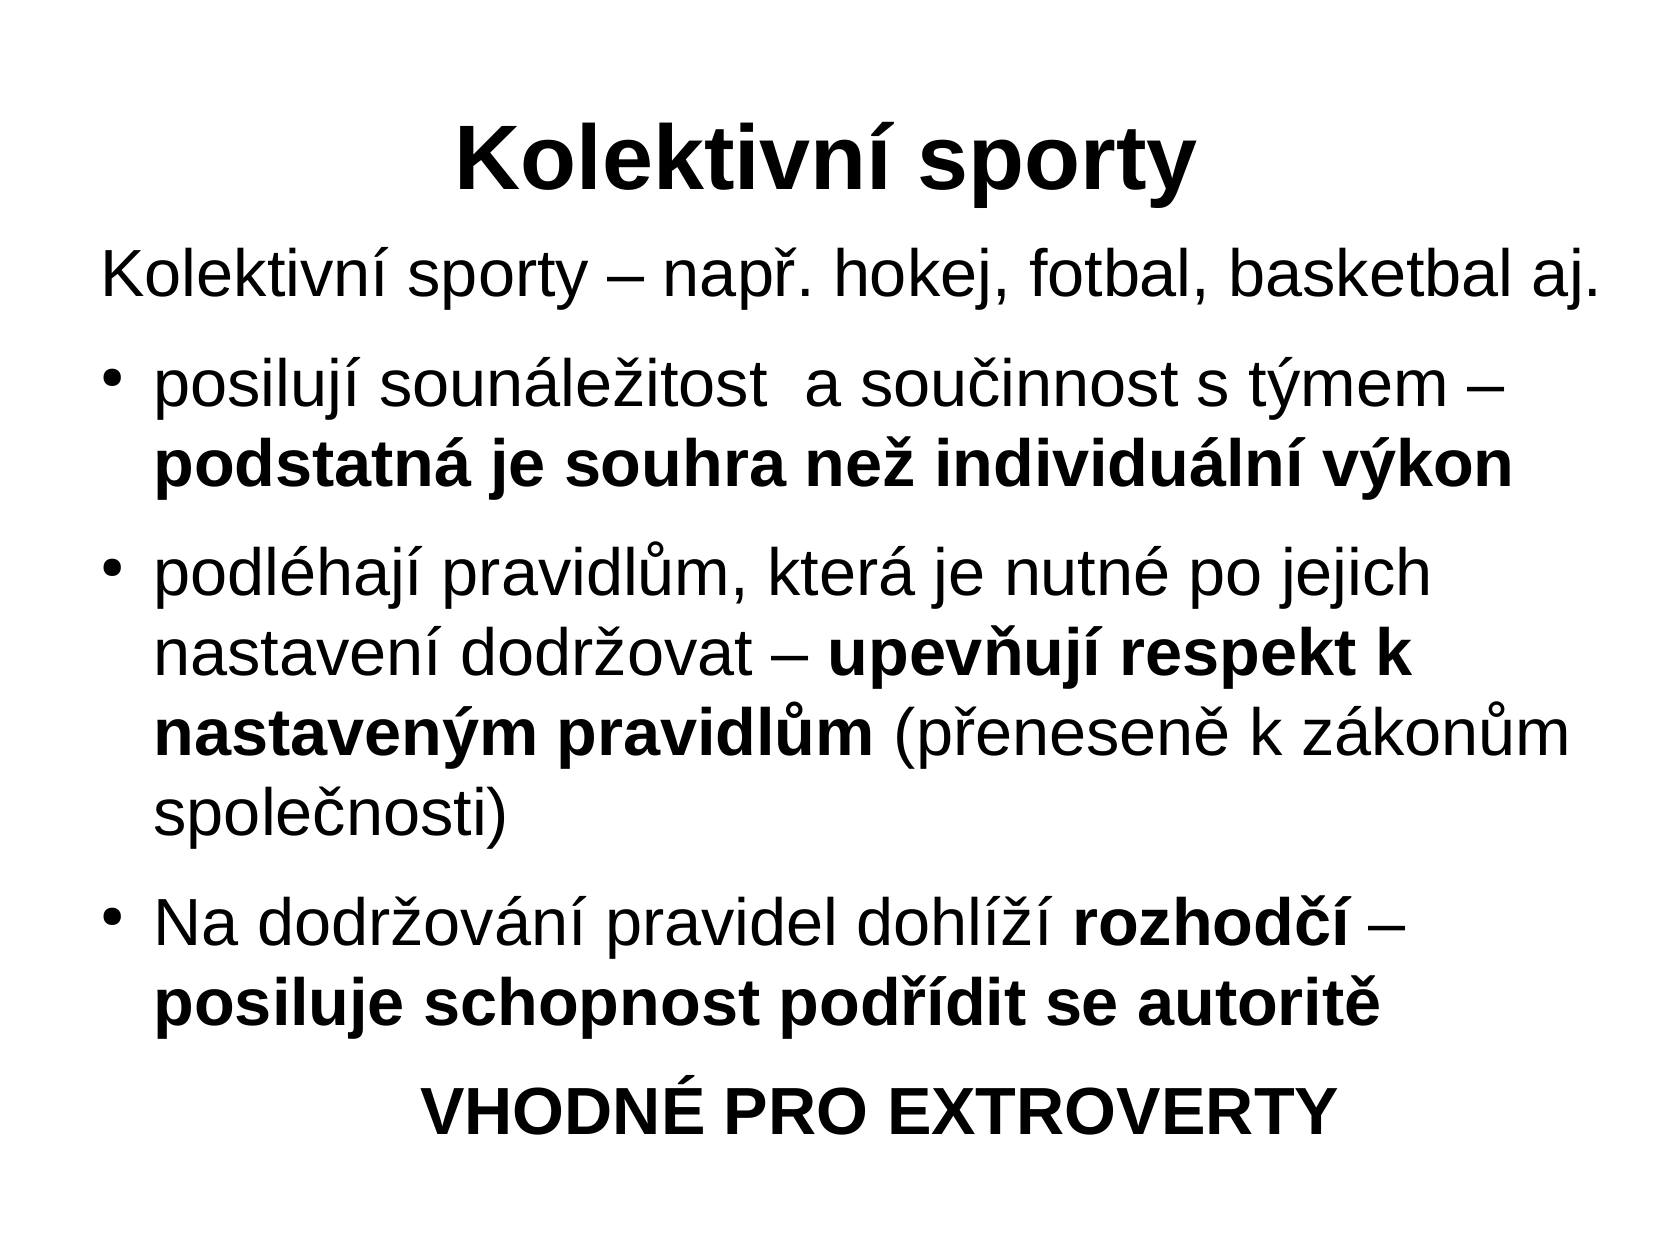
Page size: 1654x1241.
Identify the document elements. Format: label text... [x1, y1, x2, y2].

title Kolektivní sporty [82, 49, 1571, 230]
list Kolektivní sporty – např. hokej, fotbal, basketbal aj. posilují sounáležitost a součinnost s týmem – podstatná je souhra než individuální výkon podléhají pravidlům, která je nutné po jejich nastavení dodržovat – upevňují respekt k nastaveným pravidlům (přeneseně k zákonům společnosti) Na dodržování pravidel dohlíží rozhodčí – posiluje schopnost podřídit se autoritě VHODNÉ PRO EXTROVERTY [82, 230, 1607, 1109]
